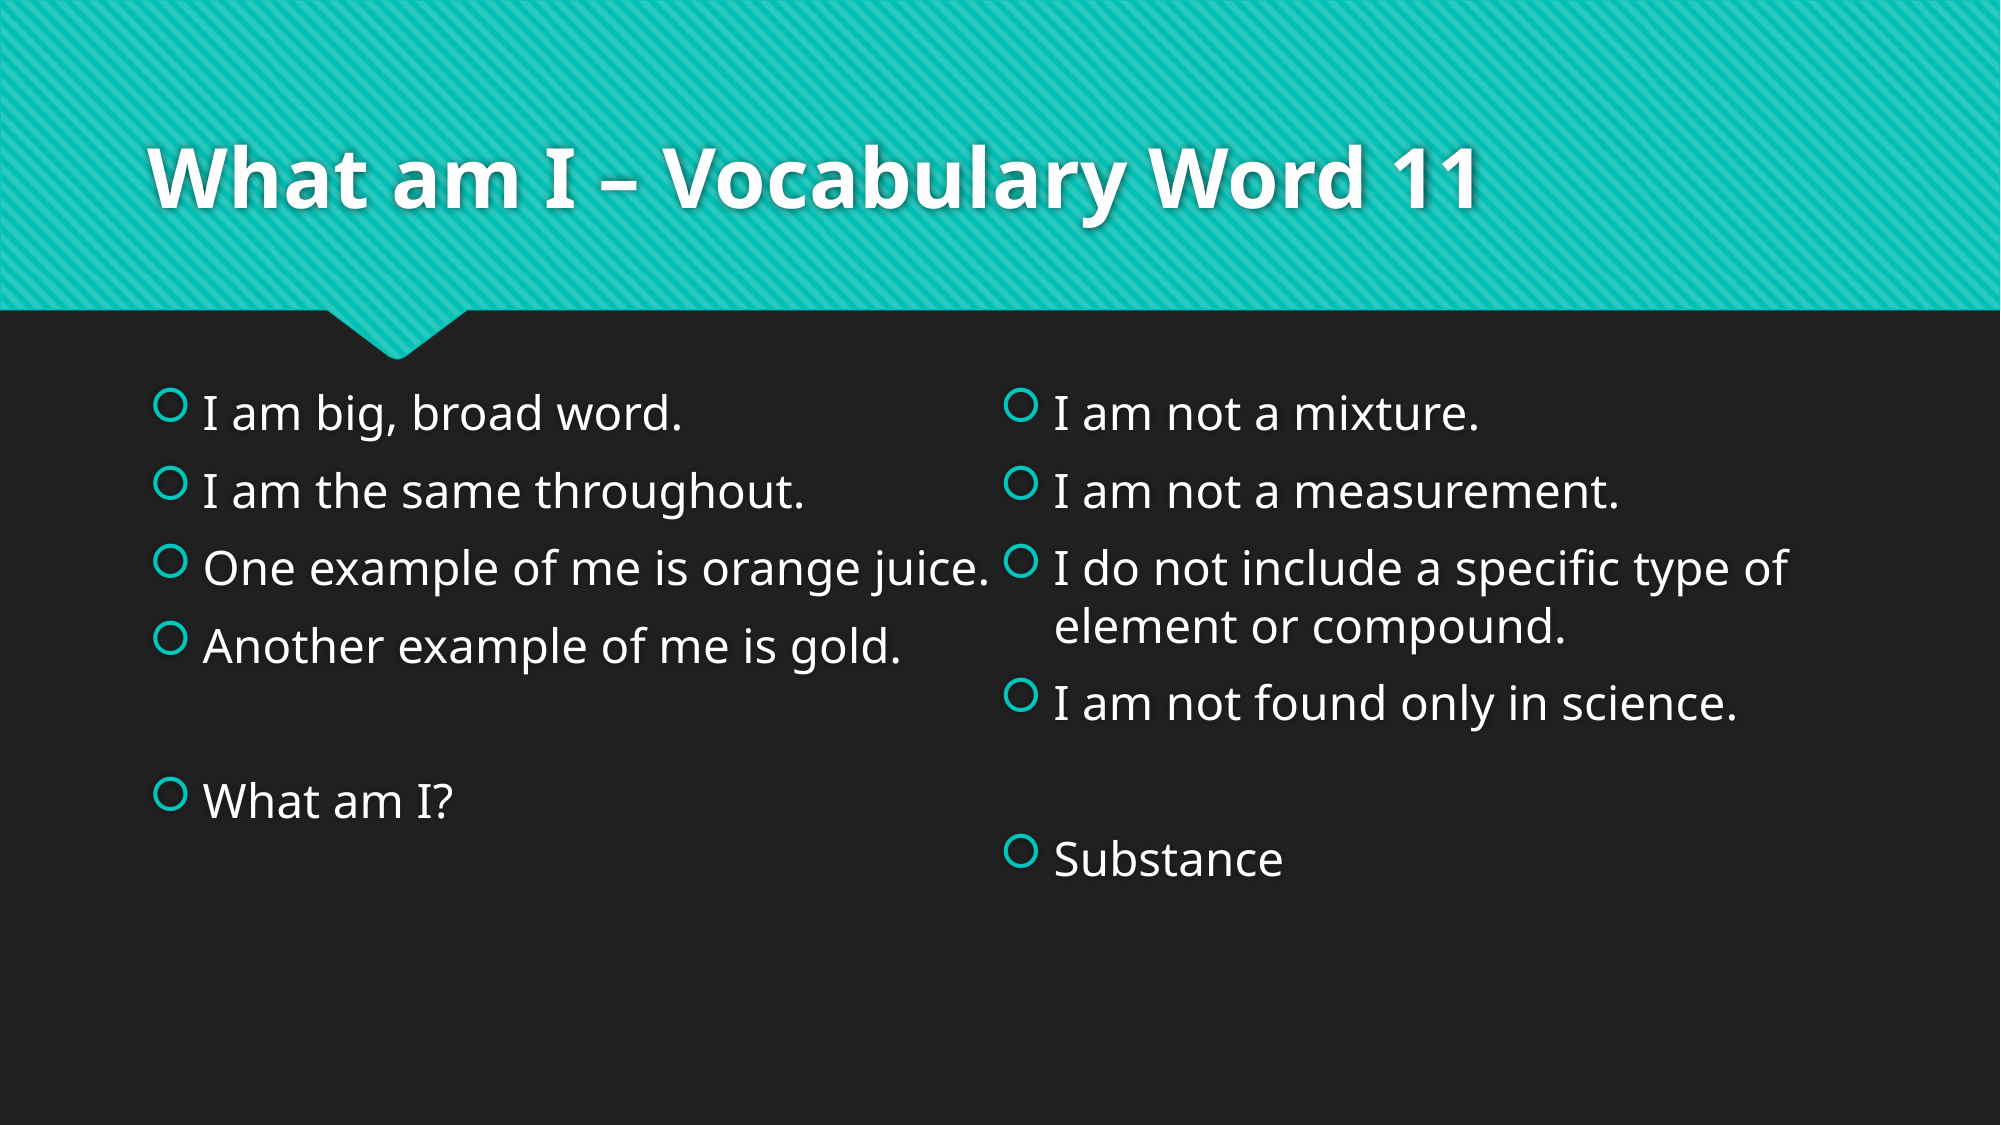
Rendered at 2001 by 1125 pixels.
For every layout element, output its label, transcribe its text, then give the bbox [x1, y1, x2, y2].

list I am big, broad word. I am the same throughout. One example of me is orange juice. Another example of me is gold. What am I? I am not a mixture. I am not a measurement. I do not include a specific type of element or compound. I am not found only in science. Substance [134, 364, 1866, 962]
title What am I – Vocabulary Word 11 [132, 73, 1868, 233]
